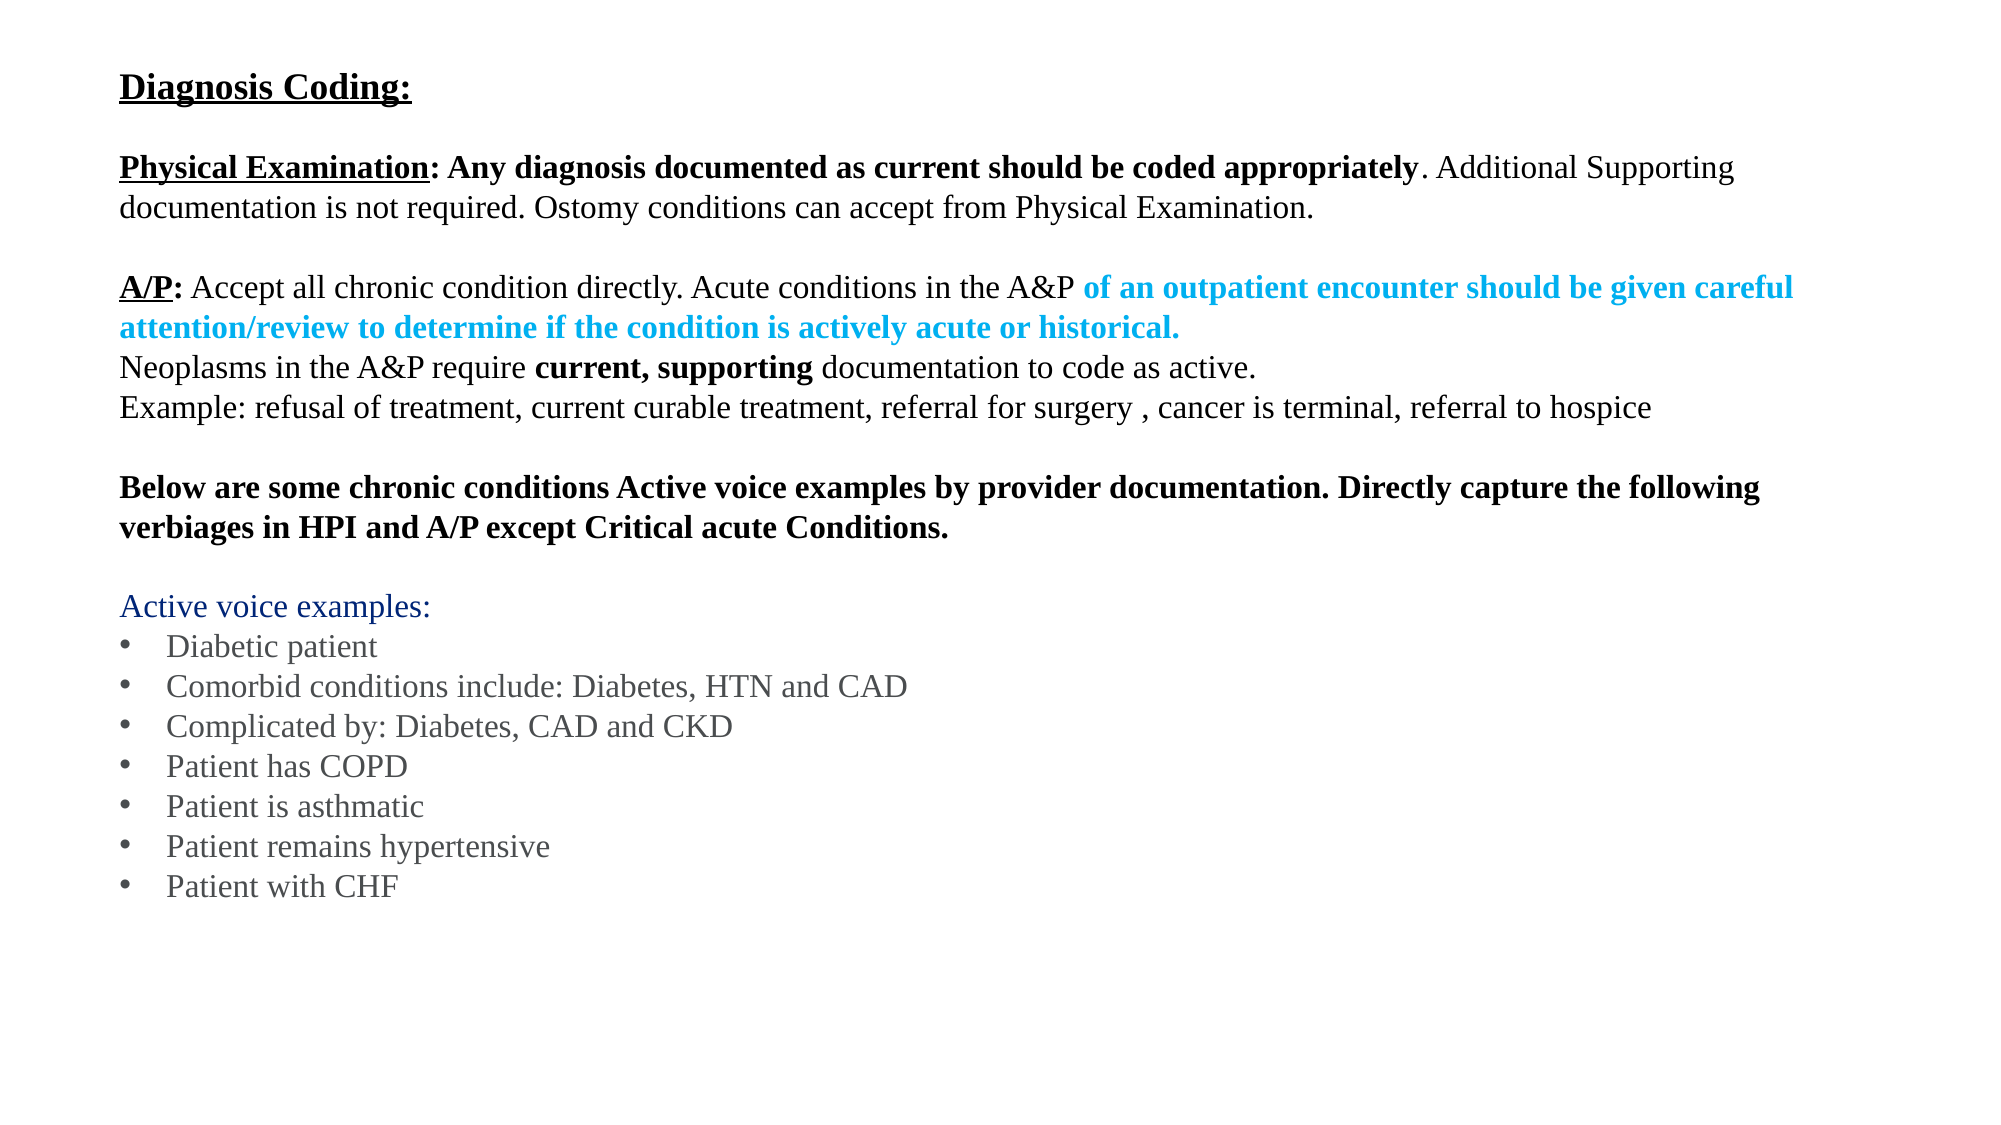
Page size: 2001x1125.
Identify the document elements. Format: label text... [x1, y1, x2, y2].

text_box Physical Examination: Any diagnosis documented as current should be coded appropriately. Additional Supporting documentation is not required. Ostomy conditions can accept from Physical Examination. A/P: Accept all chronic condition directly. Acute conditions in the A&P of an outpatient encounter should be given careful attention/review to determine if the condition is actively acute or historical. Neoplasms in the A&P require current, supporting documentation to code as active. Example: refusal of treatment, current curable treatment, referral for surgery , cancer is terminal, referral to hospice Below are some chronic conditions Active voice examples by provider documentation. Directly capture the following verbiages in HPI and A/P except Critical acute Conditions. Active voice examples: Diabetic patient Comorbid conditions include: Diabetes, HTN and CAD Complicated by: Diabetes, CAD and CKD Patient has COPD Patient is asthmatic Patient remains hypertensive Patient with CHF [104, 98, 1907, 992]
text_box Diagnosis Coding: [104, 54, 1368, 115]
